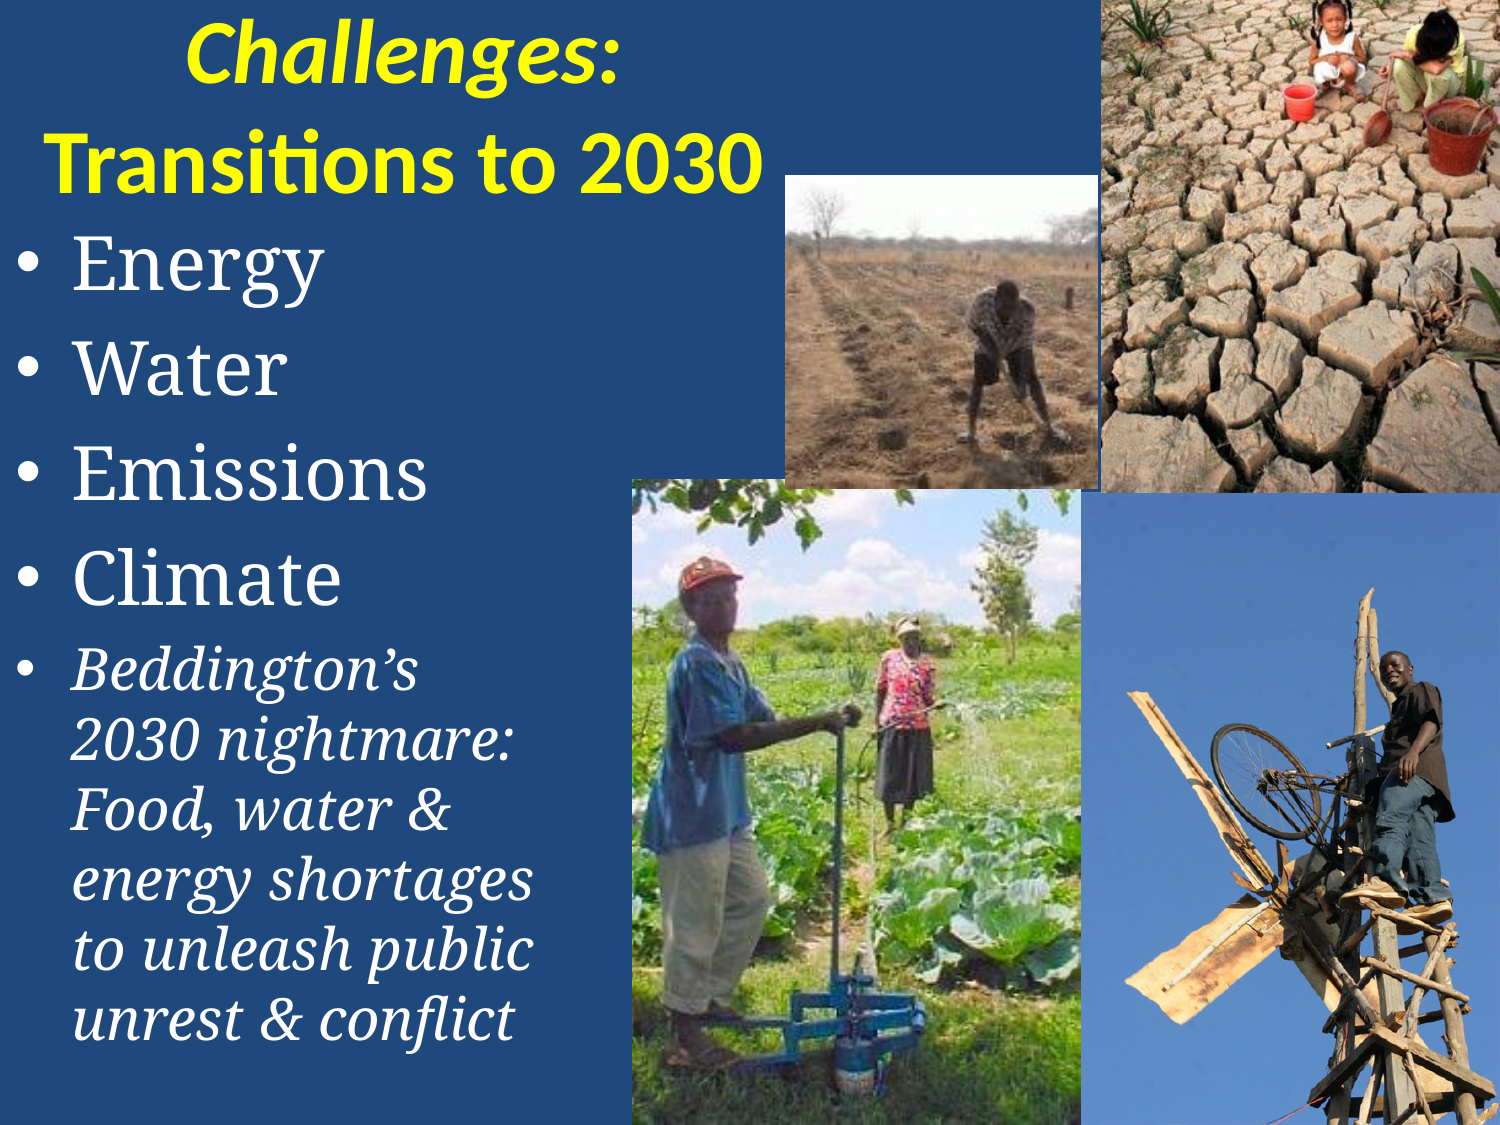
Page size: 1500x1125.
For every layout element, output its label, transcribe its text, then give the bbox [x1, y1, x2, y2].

title Challenges: Transitions to 2030 [23, 0, 786, 244]
list Energy Water Emissions Climate Beddington’s 2030 nightmare: Food, water & energy shortages to unleash public unrest & conflict [0, 207, 563, 1125]
picture [632, 0, 1500, 1125]
